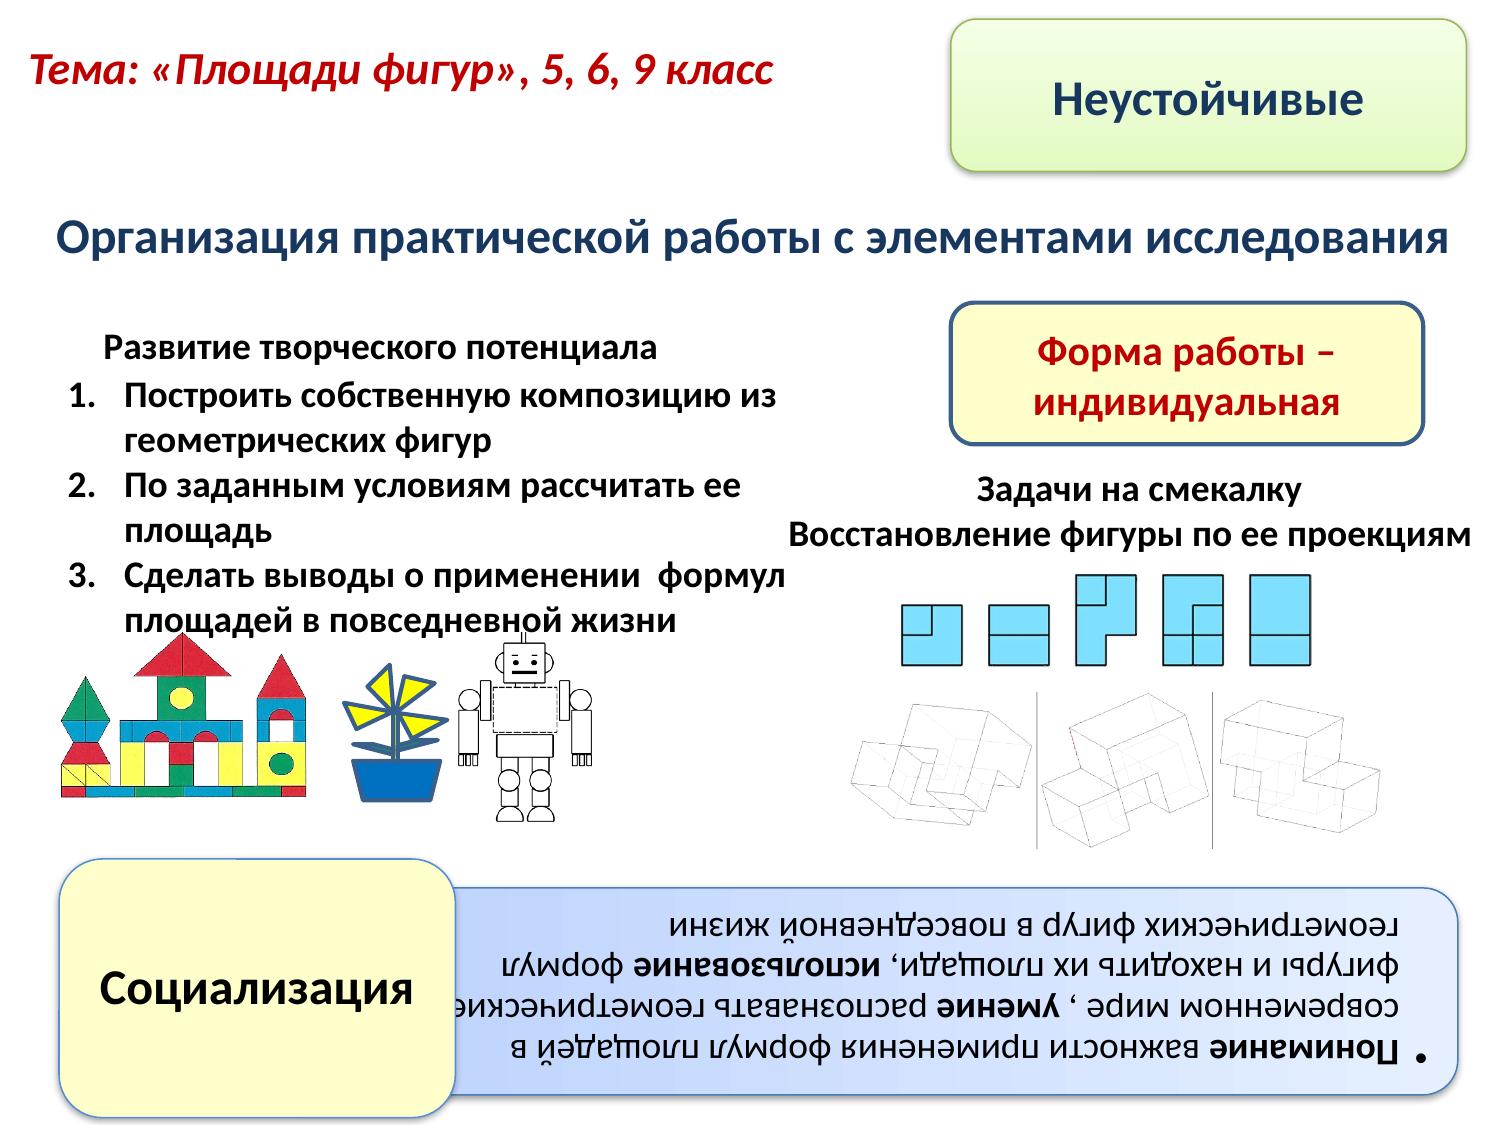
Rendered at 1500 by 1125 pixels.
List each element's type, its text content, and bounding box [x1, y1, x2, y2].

text_box Задачи на смекалку [839, 456, 1500, 516]
text_box Построить собственную композицию из геометрических фигур По заданным условиям рассчитать ее площадь Сделать выводы о применении формул площадей в повседневной жизни [53, 363, 839, 648]
picture [35, 623, 349, 809]
text_box Неустойчивые [950, 18, 1468, 173]
picture [454, 631, 597, 825]
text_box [348, 670, 444, 801]
text_box Развитие творческого потенциала [88, 314, 691, 363]
picture [832, 557, 1389, 856]
text_box Тема: «Площади фигур», 5, 6, 9 класс [13, 30, 950, 101]
text_box Организация практической работы с элементами исследования [41, 196, 1500, 271]
text_box Форма работы – индивидуальная [948, 300, 1426, 447]
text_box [58, 858, 1500, 1118]
text_box Восстановление фигуры по ее проекциям [839, 516, 1495, 562]
